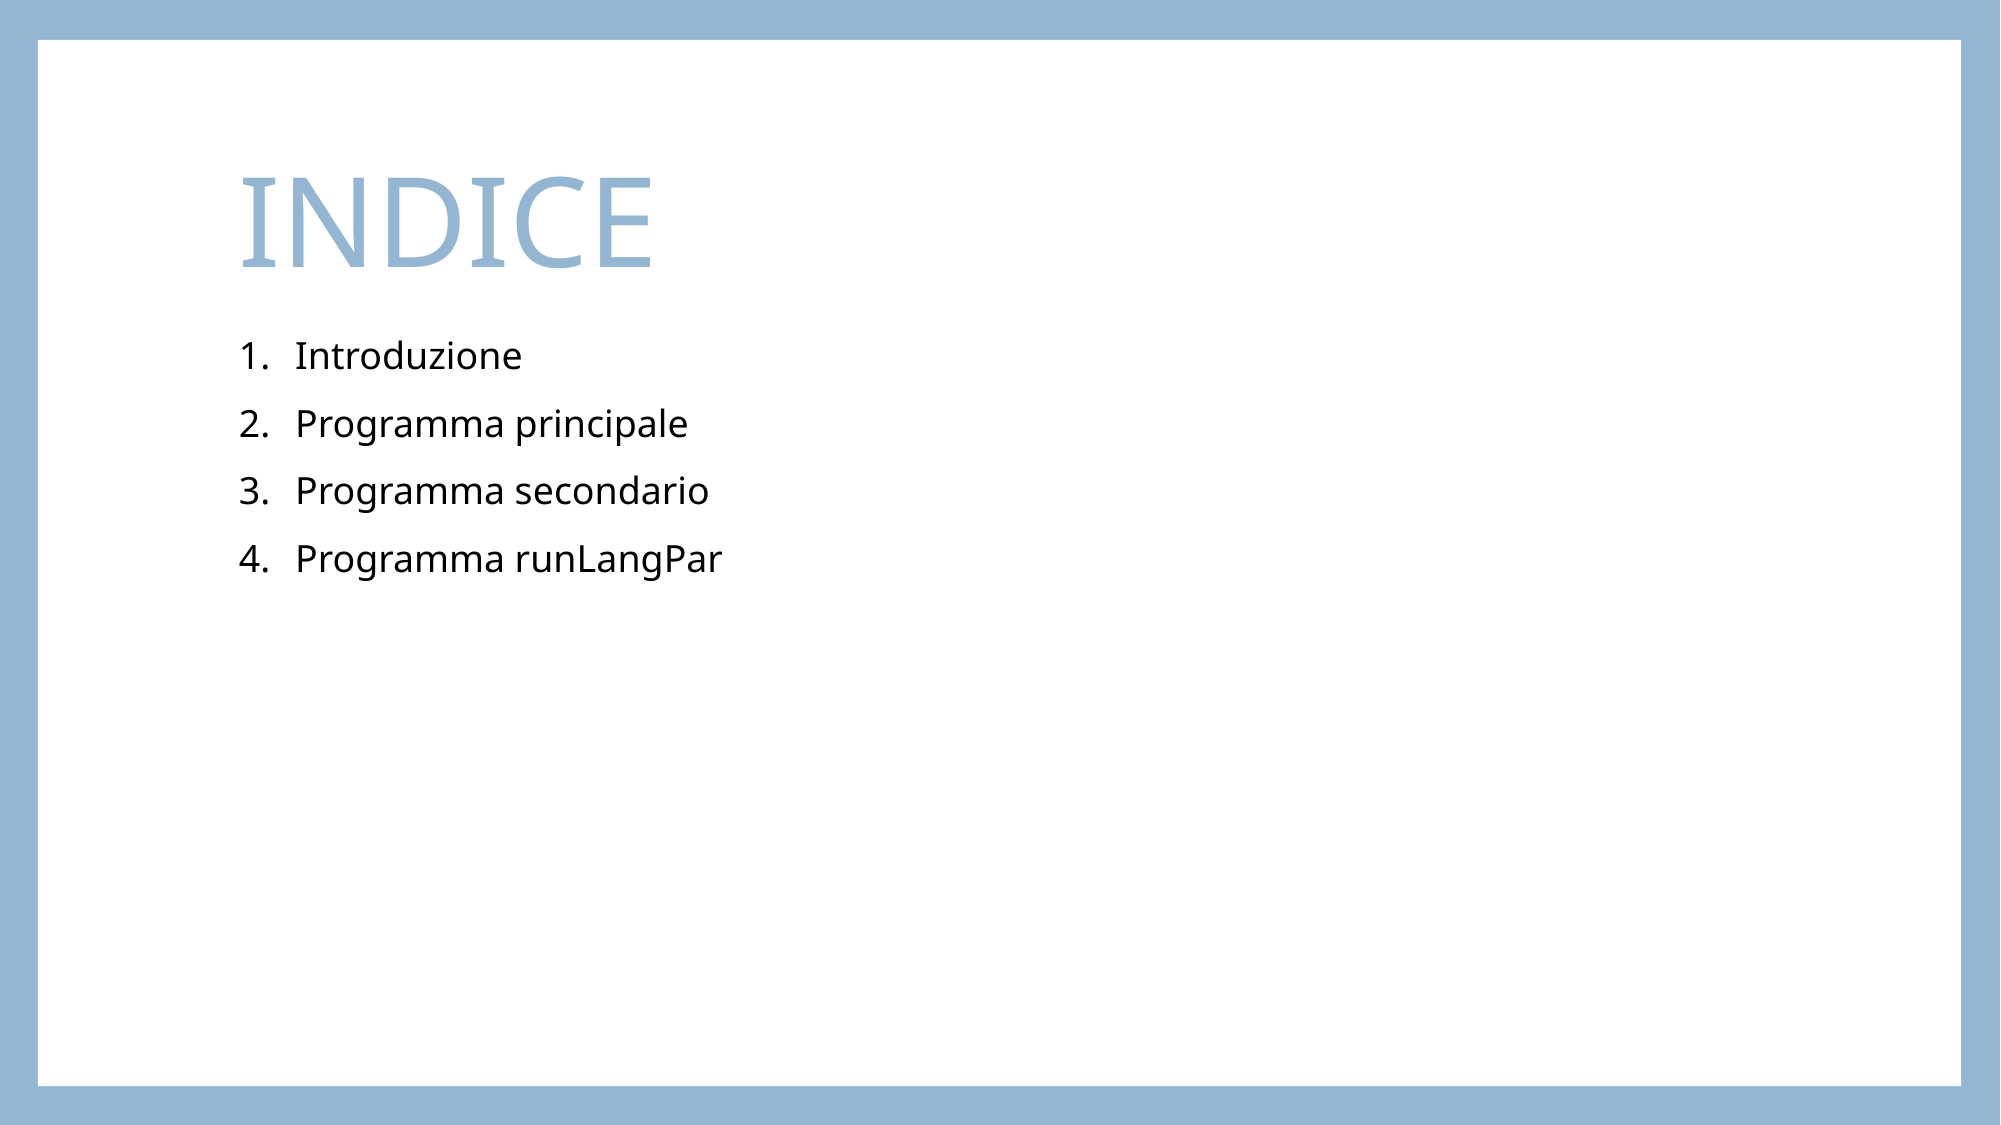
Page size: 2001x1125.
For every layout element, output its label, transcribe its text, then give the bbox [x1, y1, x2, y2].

text_box Introduzione Programma principale Programma secondario Programma runLangPar [223, 302, 1905, 588]
text_box INDICE [223, 135, 1078, 301]
